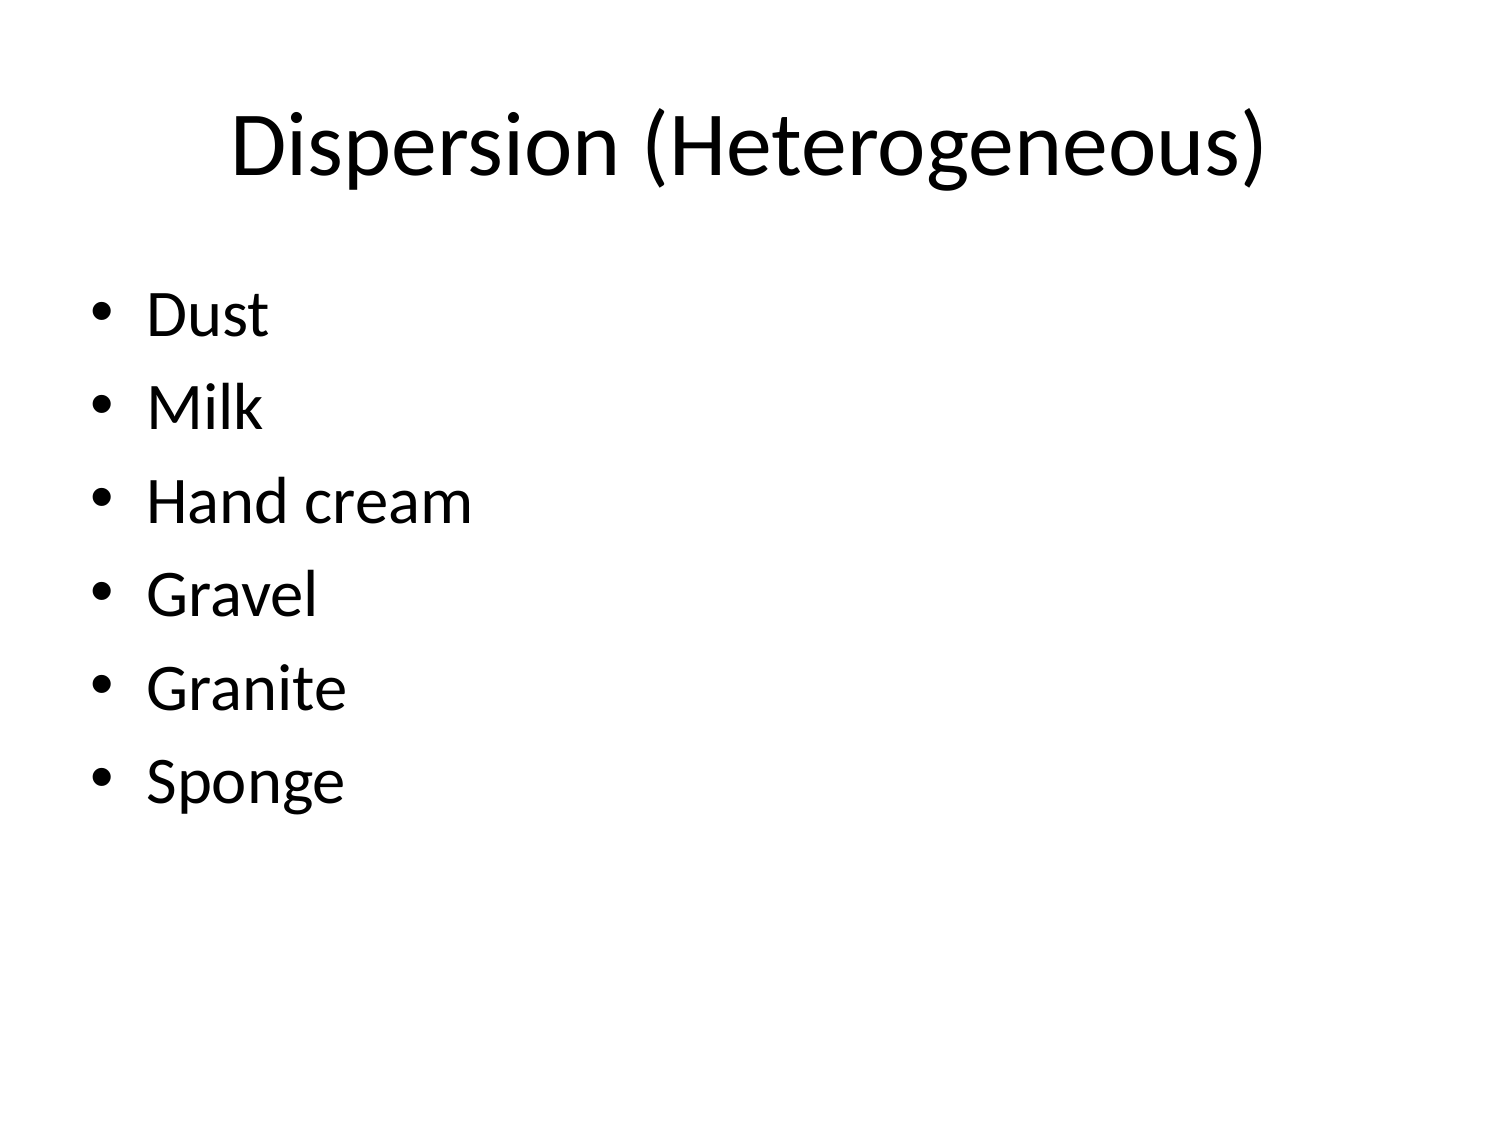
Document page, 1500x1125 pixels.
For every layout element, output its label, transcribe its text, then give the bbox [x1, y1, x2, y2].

list Dust Milk Hand cream Gravel Granite Sponge [75, 262, 1425, 1005]
title Dispersion (Heterogeneous) [75, 45, 1425, 233]
